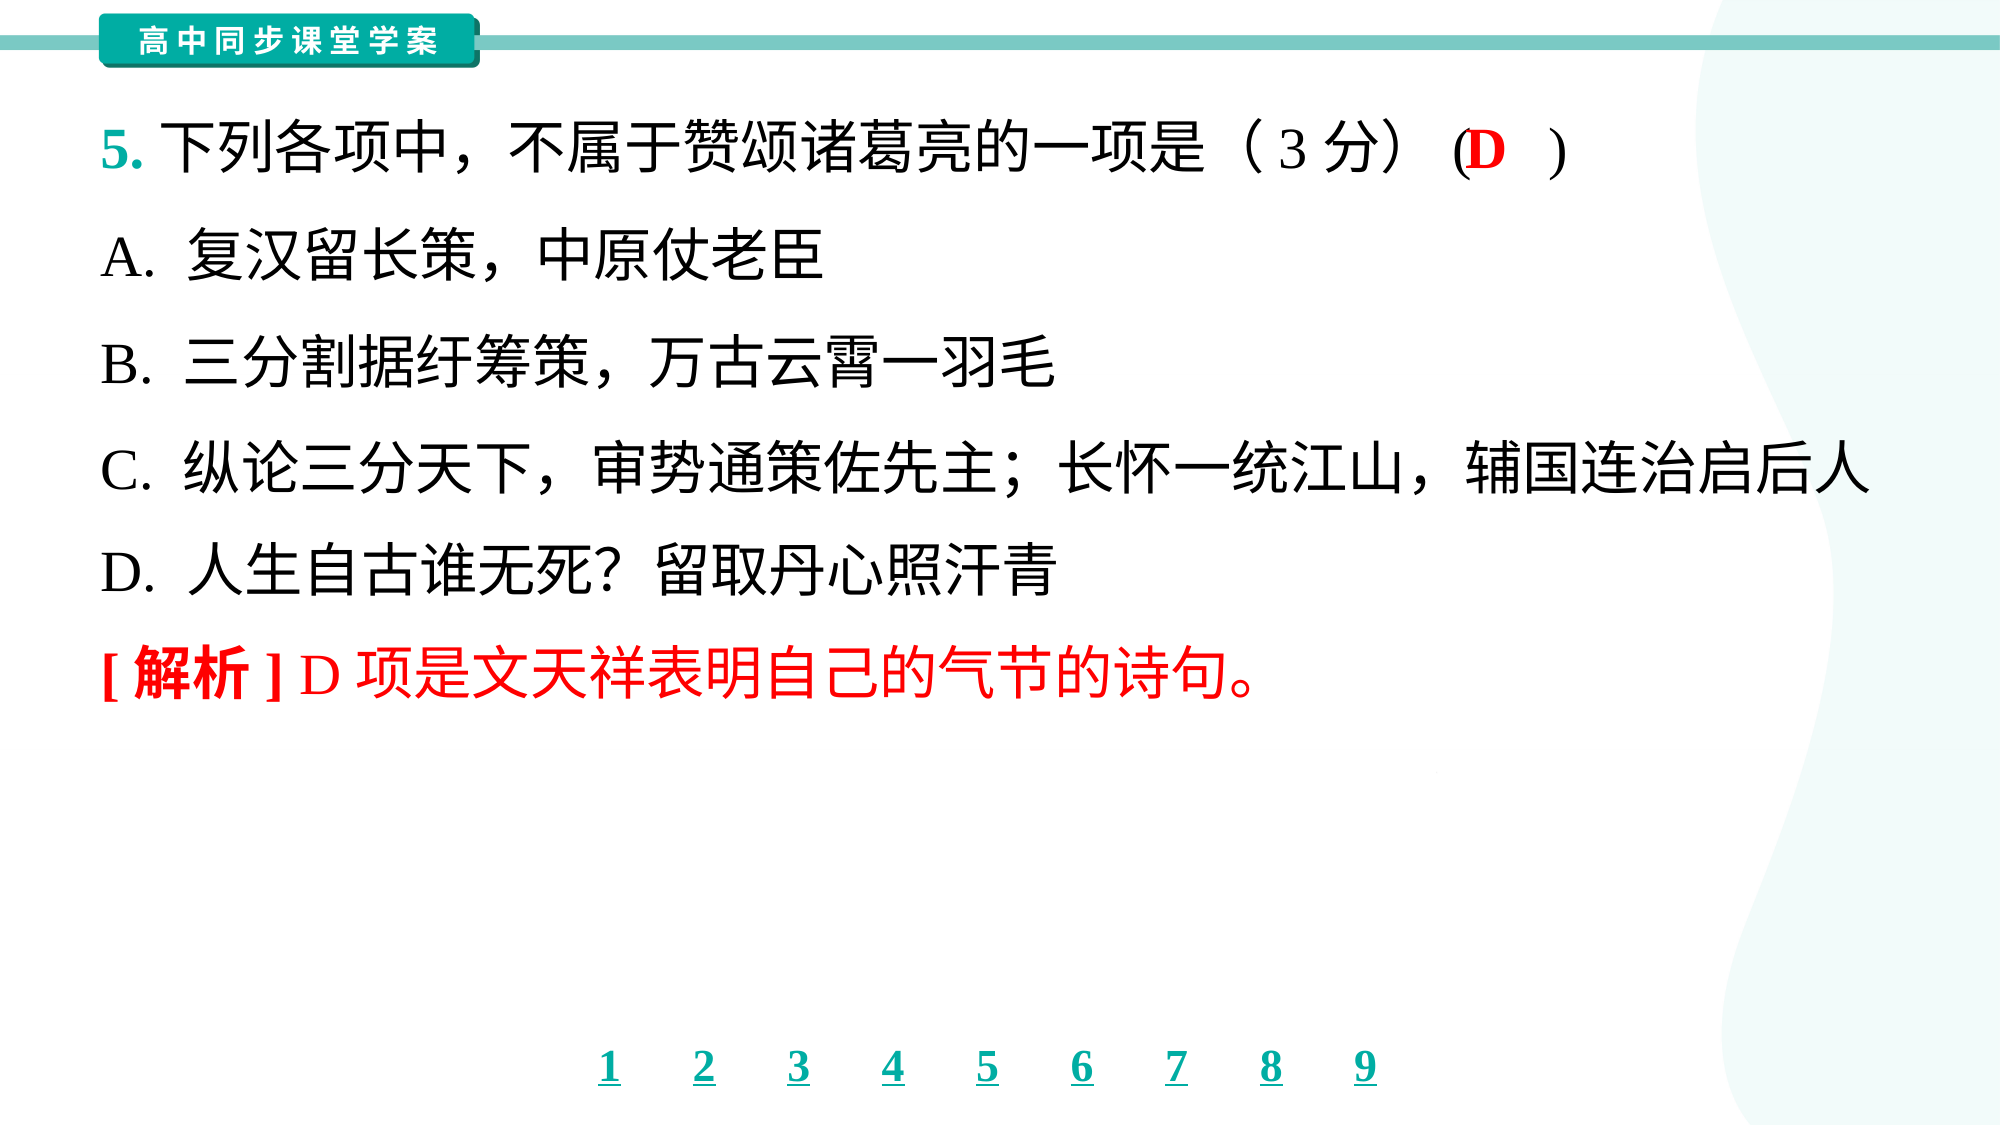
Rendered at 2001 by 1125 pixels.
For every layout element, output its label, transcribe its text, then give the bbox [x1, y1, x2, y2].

text_box 5.下列各项中，不属于赞颂诸葛亮的一项是（3分）( ) [1529, 76, 1899, 169]
text_box A. 复汉留长策，中原仗老臣 B. 三分割据纡筹策，万古云霄一羽毛 C. 纵论三分天下，审势通策佐先主；长怀一统江山，辅国连治启后人 D. 人生自古谁无死？留取丹心照汗青 [100, 182, 1899, 592]
text_box D [1443, 75, 1529, 169]
picture [0, 0, 2000, 1125]
text_box 5.下列各项中，不属于赞颂诸葛亮的一项是（3分）( ) [100, 76, 1443, 169]
text_box [解析] D项是文天祥表明自己的气节的诗句。 [100, 601, 1899, 695]
